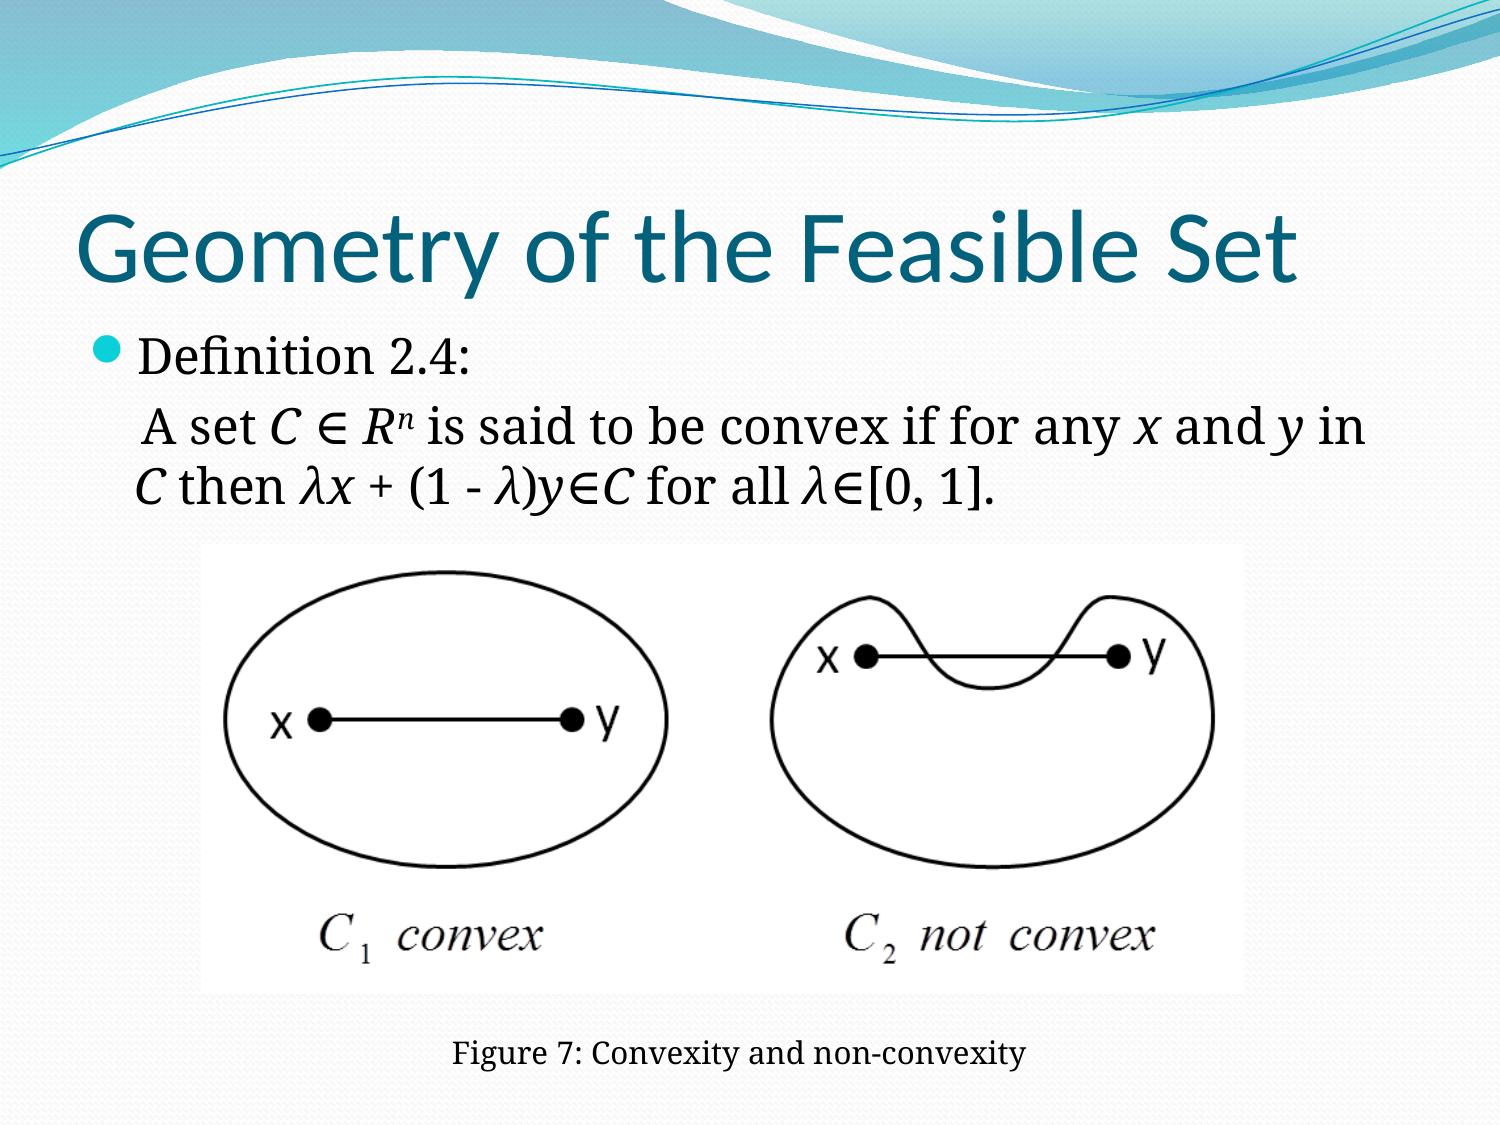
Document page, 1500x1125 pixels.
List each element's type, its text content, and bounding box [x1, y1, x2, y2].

title Geometry of the Feasible Set [75, 115, 1425, 303]
table_cell 20 [194, 545, 1251, 1006]
picture [201, 544, 1244, 994]
table_header Figure 7: Convexity and non-convexity [434, 1023, 1045, 1084]
list Definition 2.4: A set C ∈ Rn is said to be convex if for any x and y in C then λx + (1 - λ)y∈C for all λ∈[0, 1]. [75, 317, 1425, 1038]
